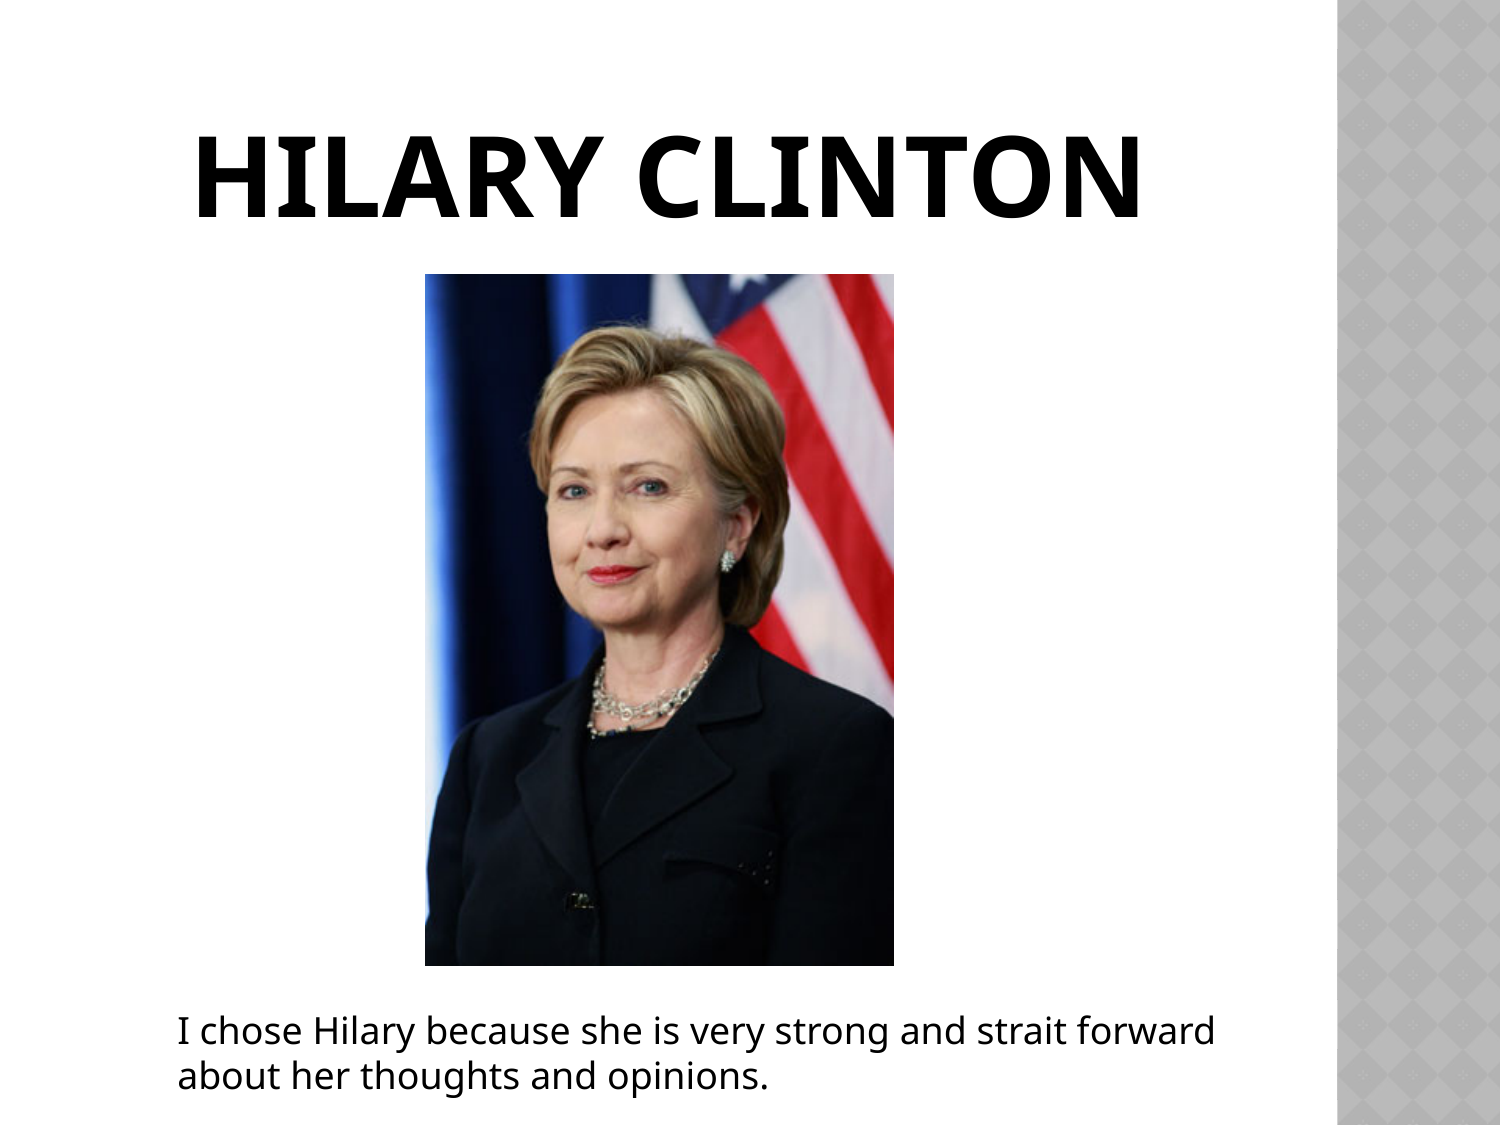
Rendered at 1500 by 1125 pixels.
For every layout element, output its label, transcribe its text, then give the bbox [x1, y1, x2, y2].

title Hilary Clinton [75, 52, 1263, 240]
picture [424, 274, 895, 967]
text_box I chose Hilary because she is very strong and strait forward about her thoughts and opinions. [162, 999, 1275, 1105]
